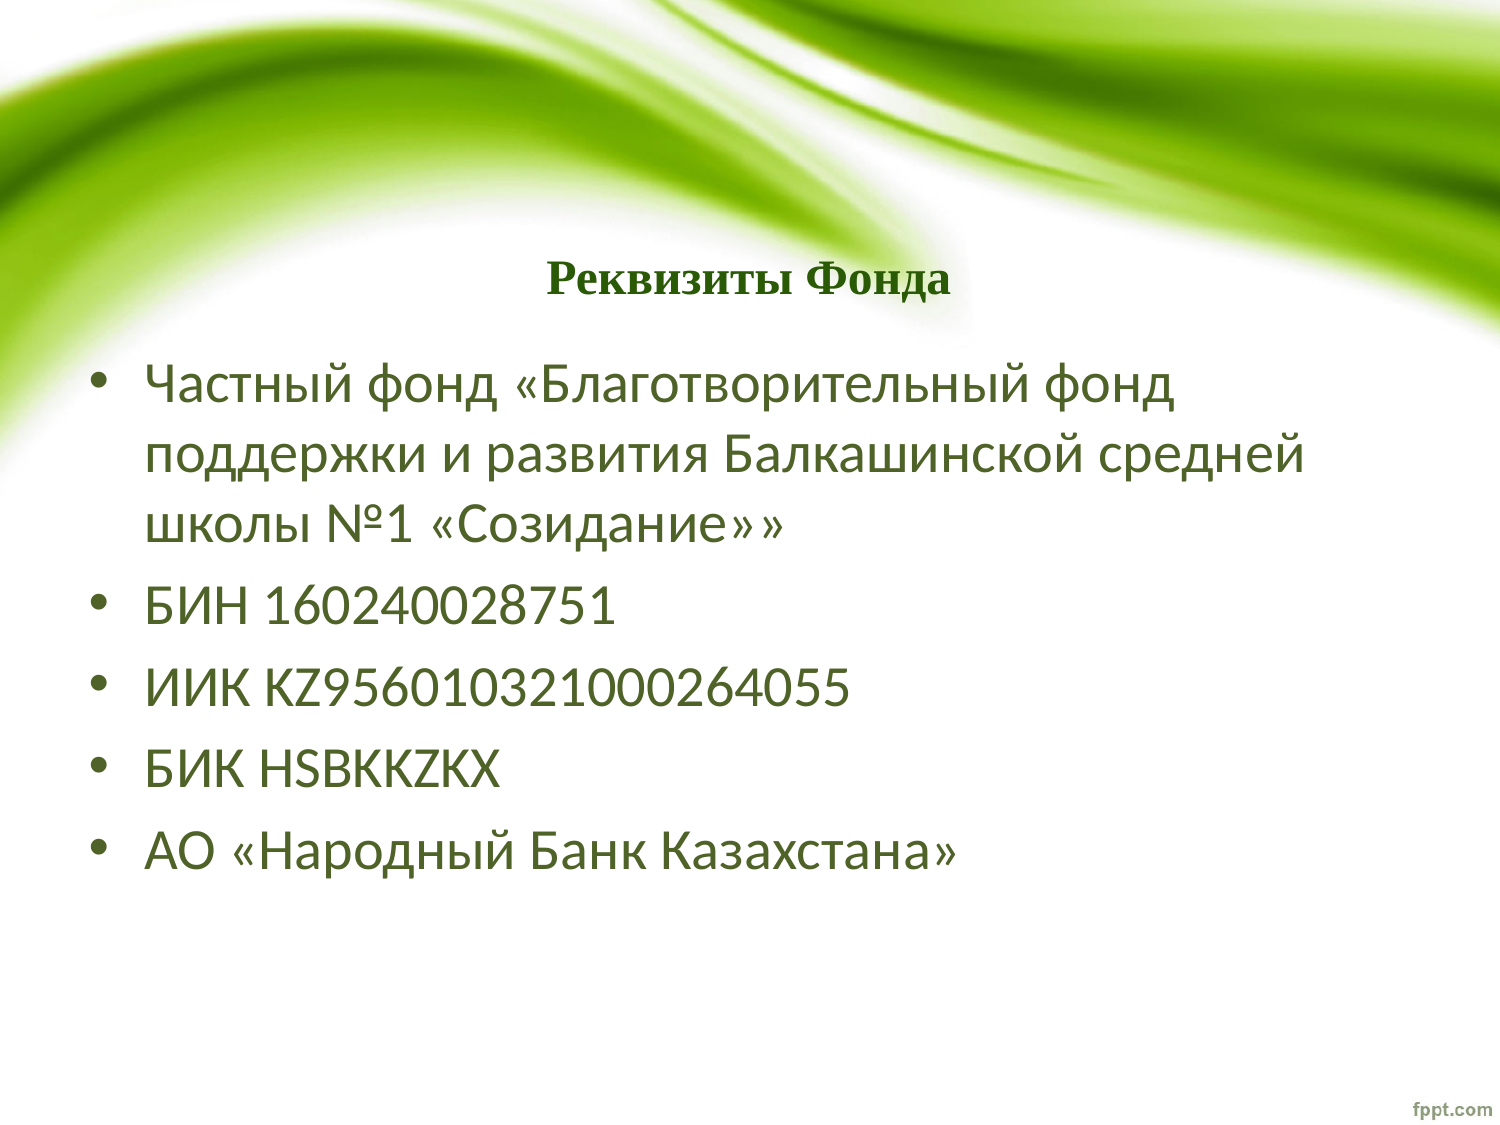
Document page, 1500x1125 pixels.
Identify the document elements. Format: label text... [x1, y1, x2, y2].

picture [0, 0, 1500, 1125]
list Частный фонд «Благотворительный фонд поддержки и развития Балкашинской средней школы №1 «Созидание»» БИН 160240028751 ИИК KZ956010321000264055 БИК HSBKKZKX АО «Народный Банк Казахстана» [73, 337, 1424, 980]
title Реквизиты Фонда [73, 236, 1424, 312]
